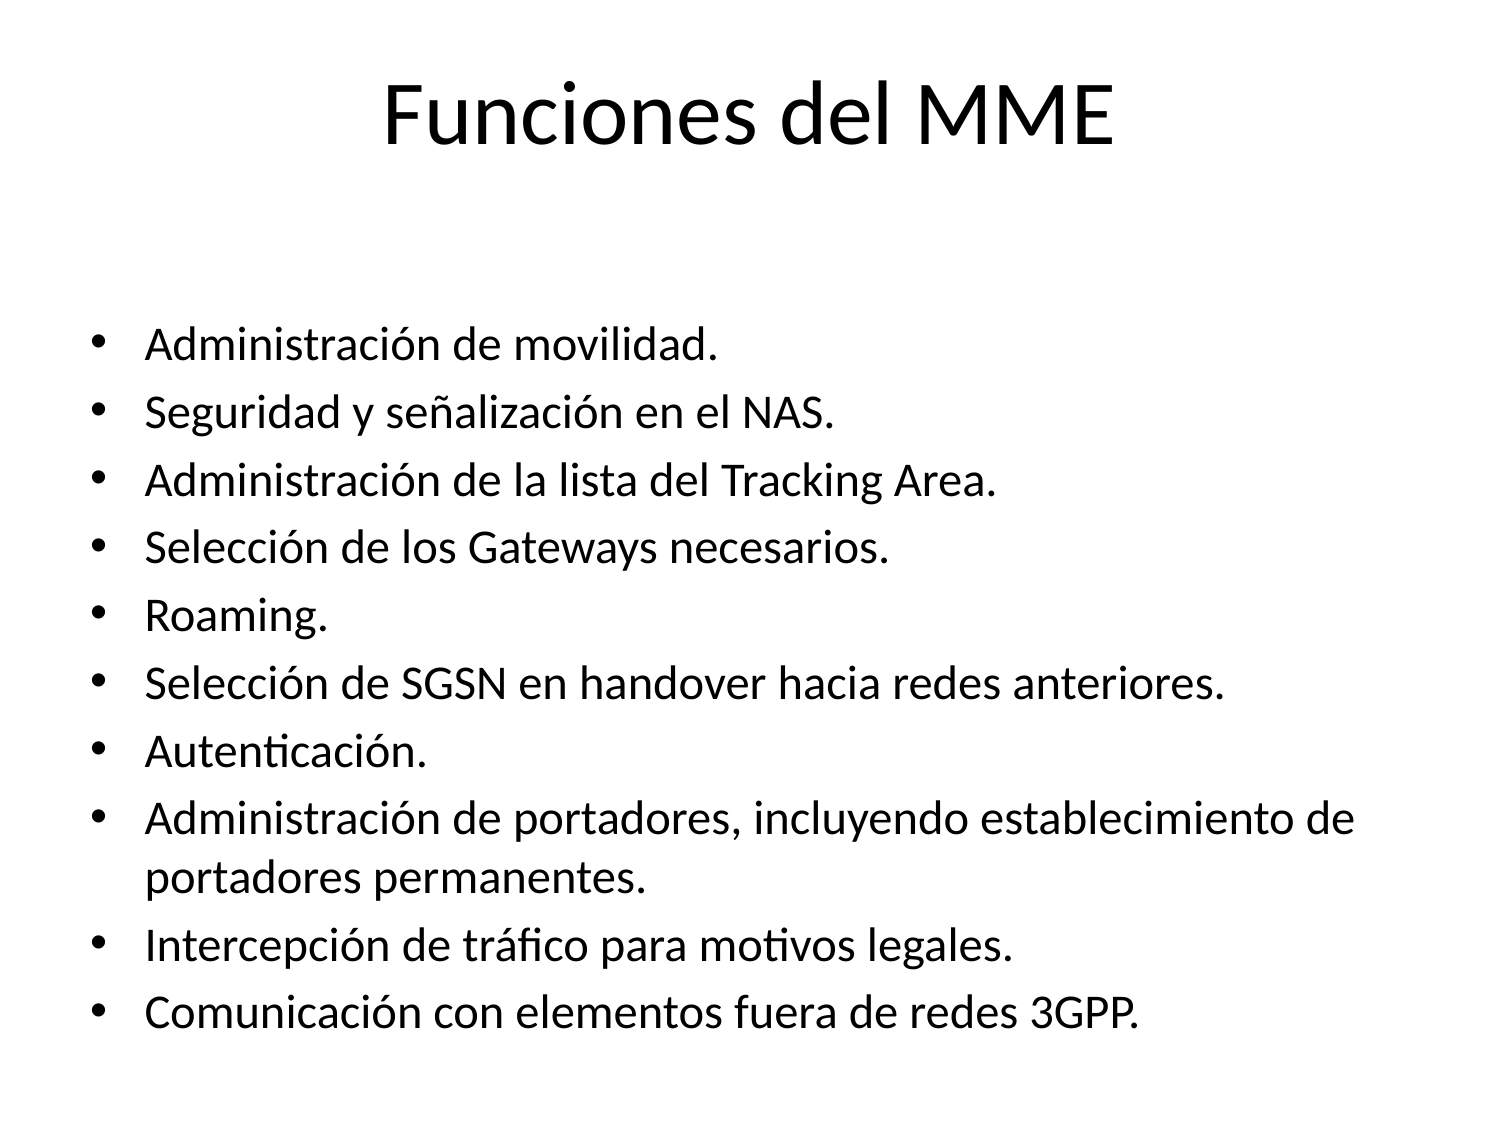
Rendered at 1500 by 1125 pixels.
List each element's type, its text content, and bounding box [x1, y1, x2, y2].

list Administración de movilidad. Seguridad y señalización en el NAS. Administración de la lista del Tracking Area. Selección de los Gateways necesarios. Roaming. Selección de SGSN en handover hacia redes anteriores. Autenticación. Administración de portadores, incluyendo establecimiento de portadores permanentes. Intercepción de tráfico para motivos legales. Comunicación con elementos fuera de redes 3GPP. [75, 304, 1425, 1047]
title Funciones del MME [75, 45, 1425, 233]
